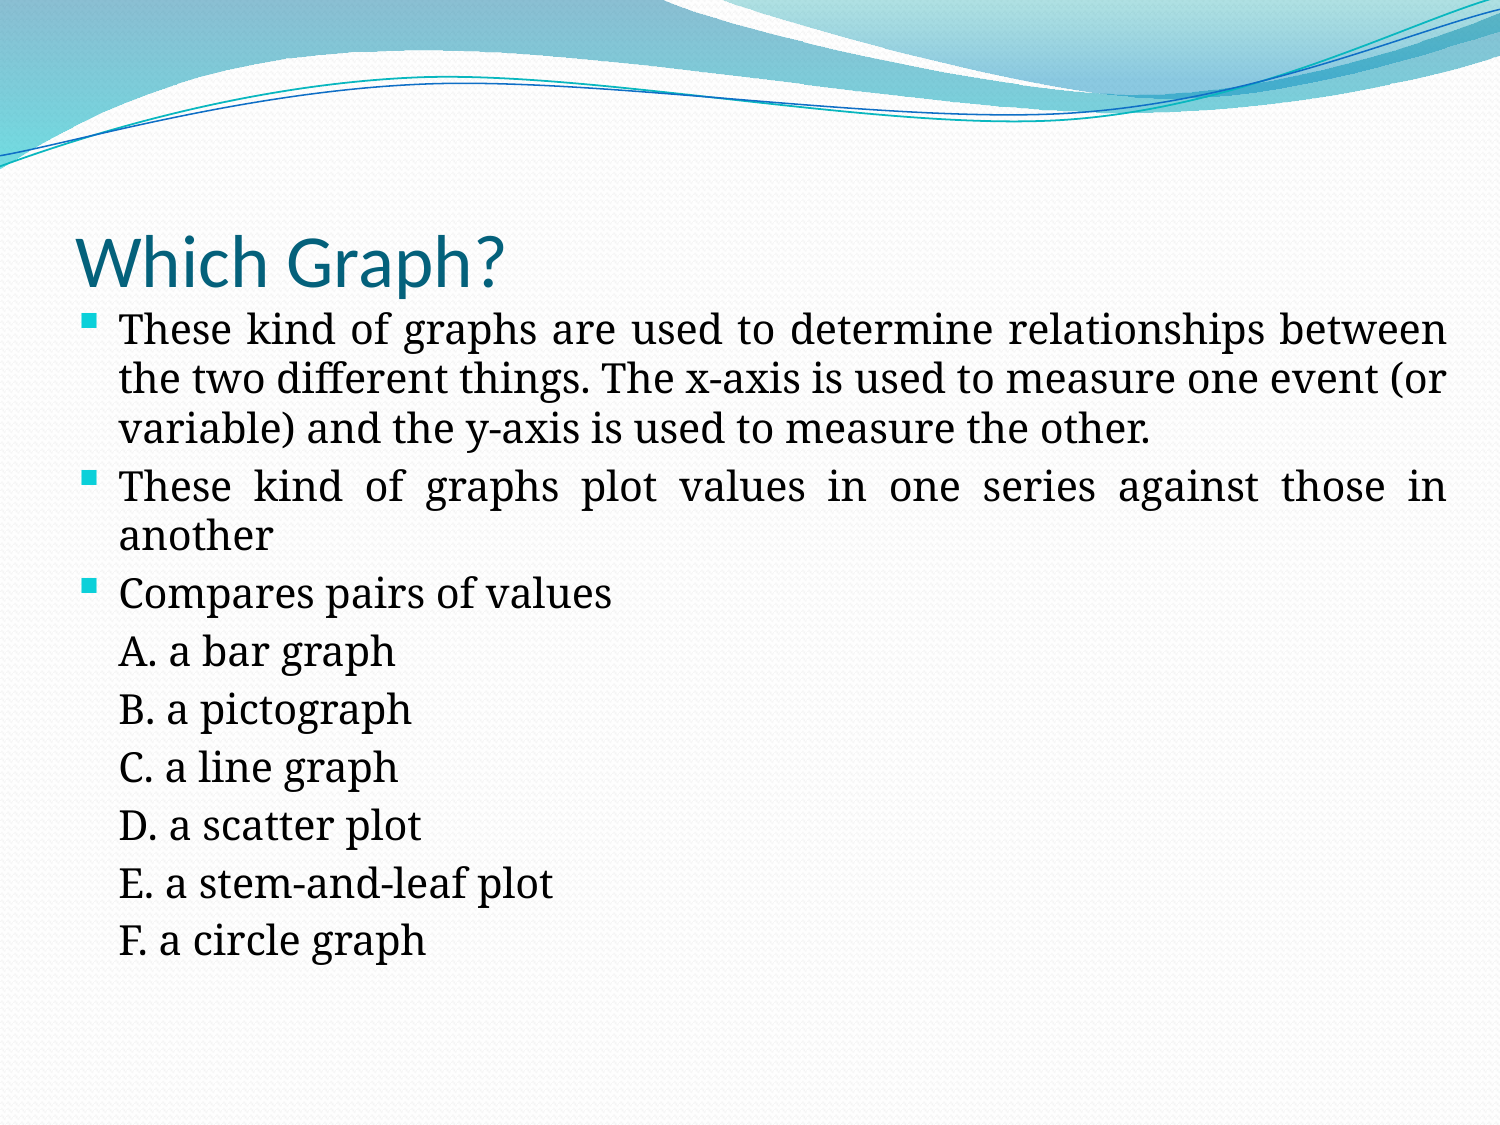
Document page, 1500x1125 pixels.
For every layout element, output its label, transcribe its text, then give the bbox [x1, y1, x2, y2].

title Which Graph? [75, 115, 1425, 237]
list These kind of graphs are used to determine relationships between the two different things. The x-axis is used to measure one event (or variable) and the y-axis is used to measure the other. These kind of graphs plot values in one series against those in another Compares pairs of values A. a bar graph B. a pictograph C. a line graph D. a scatter plot E. a stem-and-leaf plot F. a circle graph [62, 237, 1463, 975]
